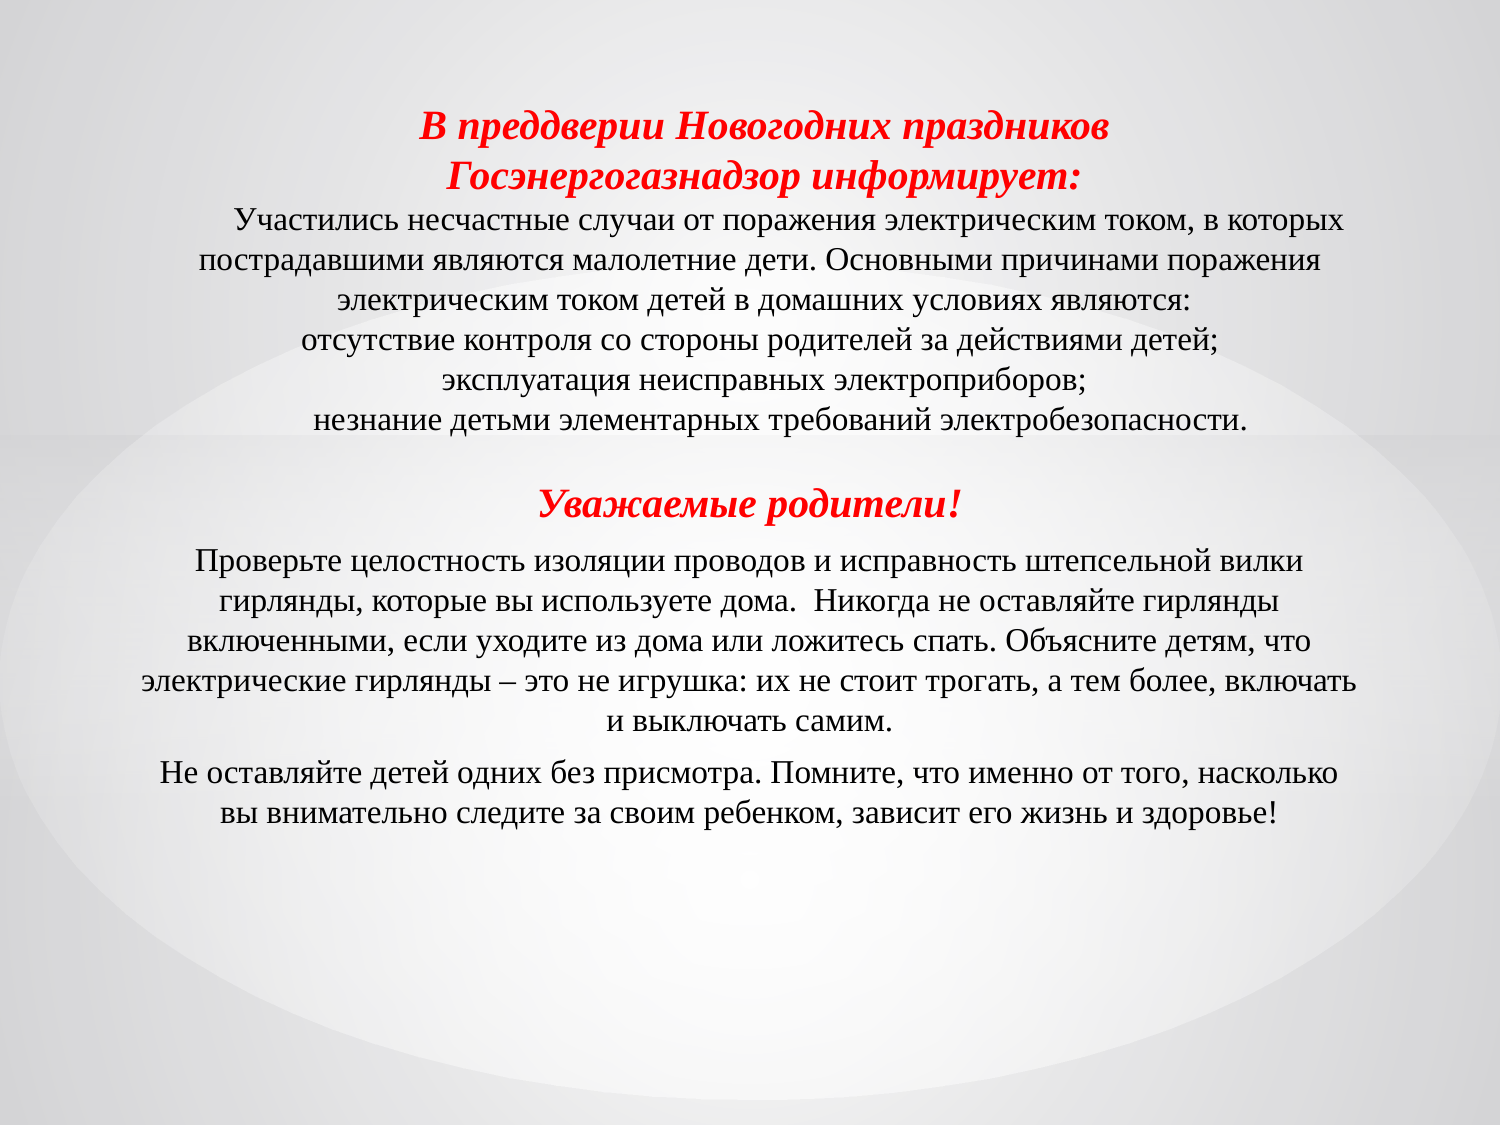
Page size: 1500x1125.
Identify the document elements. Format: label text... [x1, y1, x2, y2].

subtitle Уважаемые родители! Проверьте целостность изоляции проводов и исправность штепсельной вилки гирлянды, которые вы используете дома. Никогда не оставляйте гирлянды включенными, если уходите из дома или ложитесь спать. Объясните детям, что электрические гирлянды – это не игрушка: их не стоит трогать, а тем более, включать и выключать самим. Не оставляйте детей одних без присмотра. Помните, что именно от того, насколько вы внимательно следите за своим ребенком, зависит его жизнь и здоровье! [123, 474, 1376, 988]
title В преддверии Новогодних праздников Госэнергогазнадзор информирует: Участились несчастные случаи от поражения электрическим током, в которых пострадавшими являются малолетние дети. Основными причинами поражения электрическим током детей в домашних условиях являются: отсутствие контроля со стороны родителей за действиями детей; эксплуатация неисправных электроприборов; незнание детьми элементарных требований электробезопасности. [123, 89, 1377, 474]
